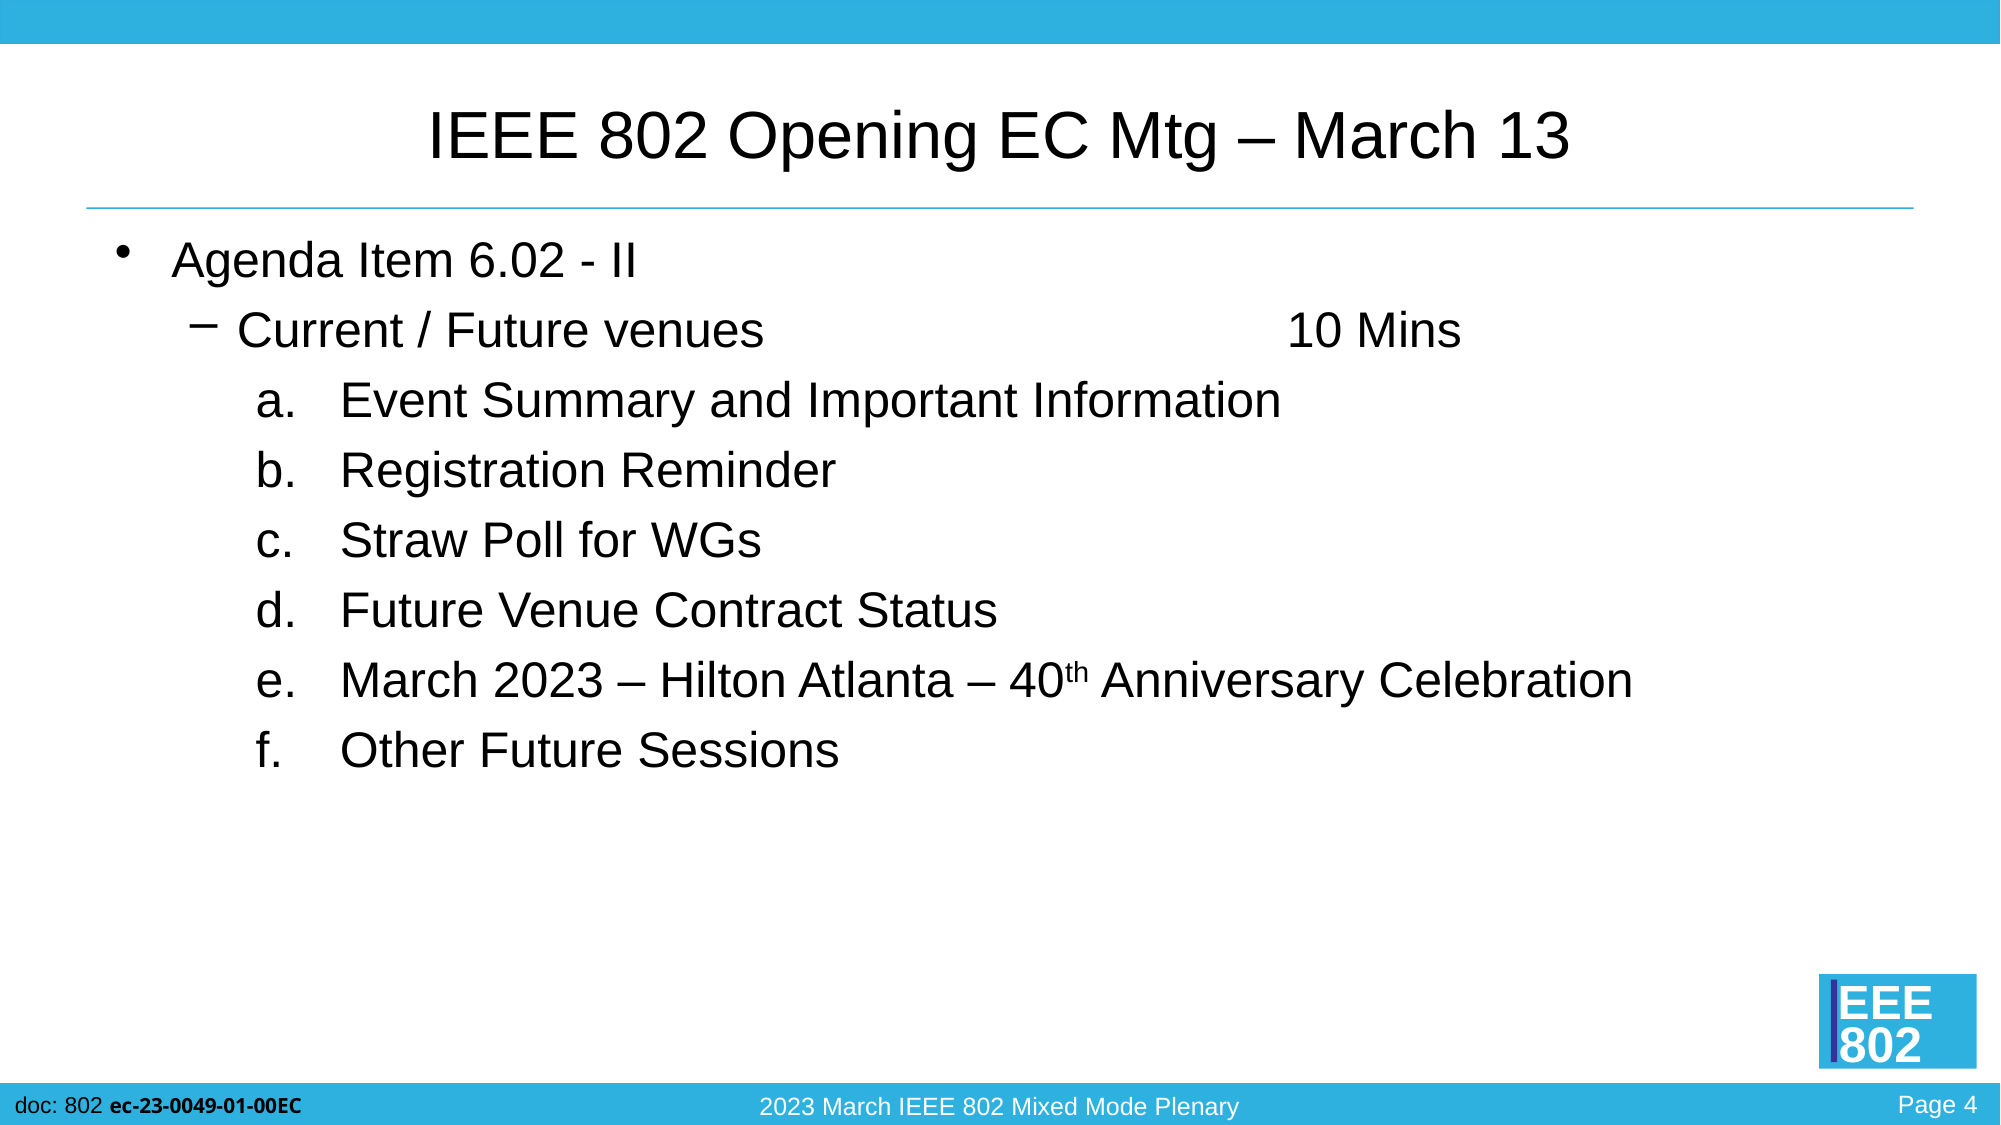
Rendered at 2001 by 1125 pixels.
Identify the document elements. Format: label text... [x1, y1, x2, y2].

title IEEE 802 Opening EC Mtg – March 13 [99, 66, 1900, 197]
list Agenda Item 6.02 - II Current / Future venues 10 Mins Event Summary and Important Information Registration Reminder Straw Poll for WGs Future Venue Contract Status March 2023 – Hilton Atlanta – 40th Anniversary Celebration Other Future Sessions [99, 220, 1813, 1038]
